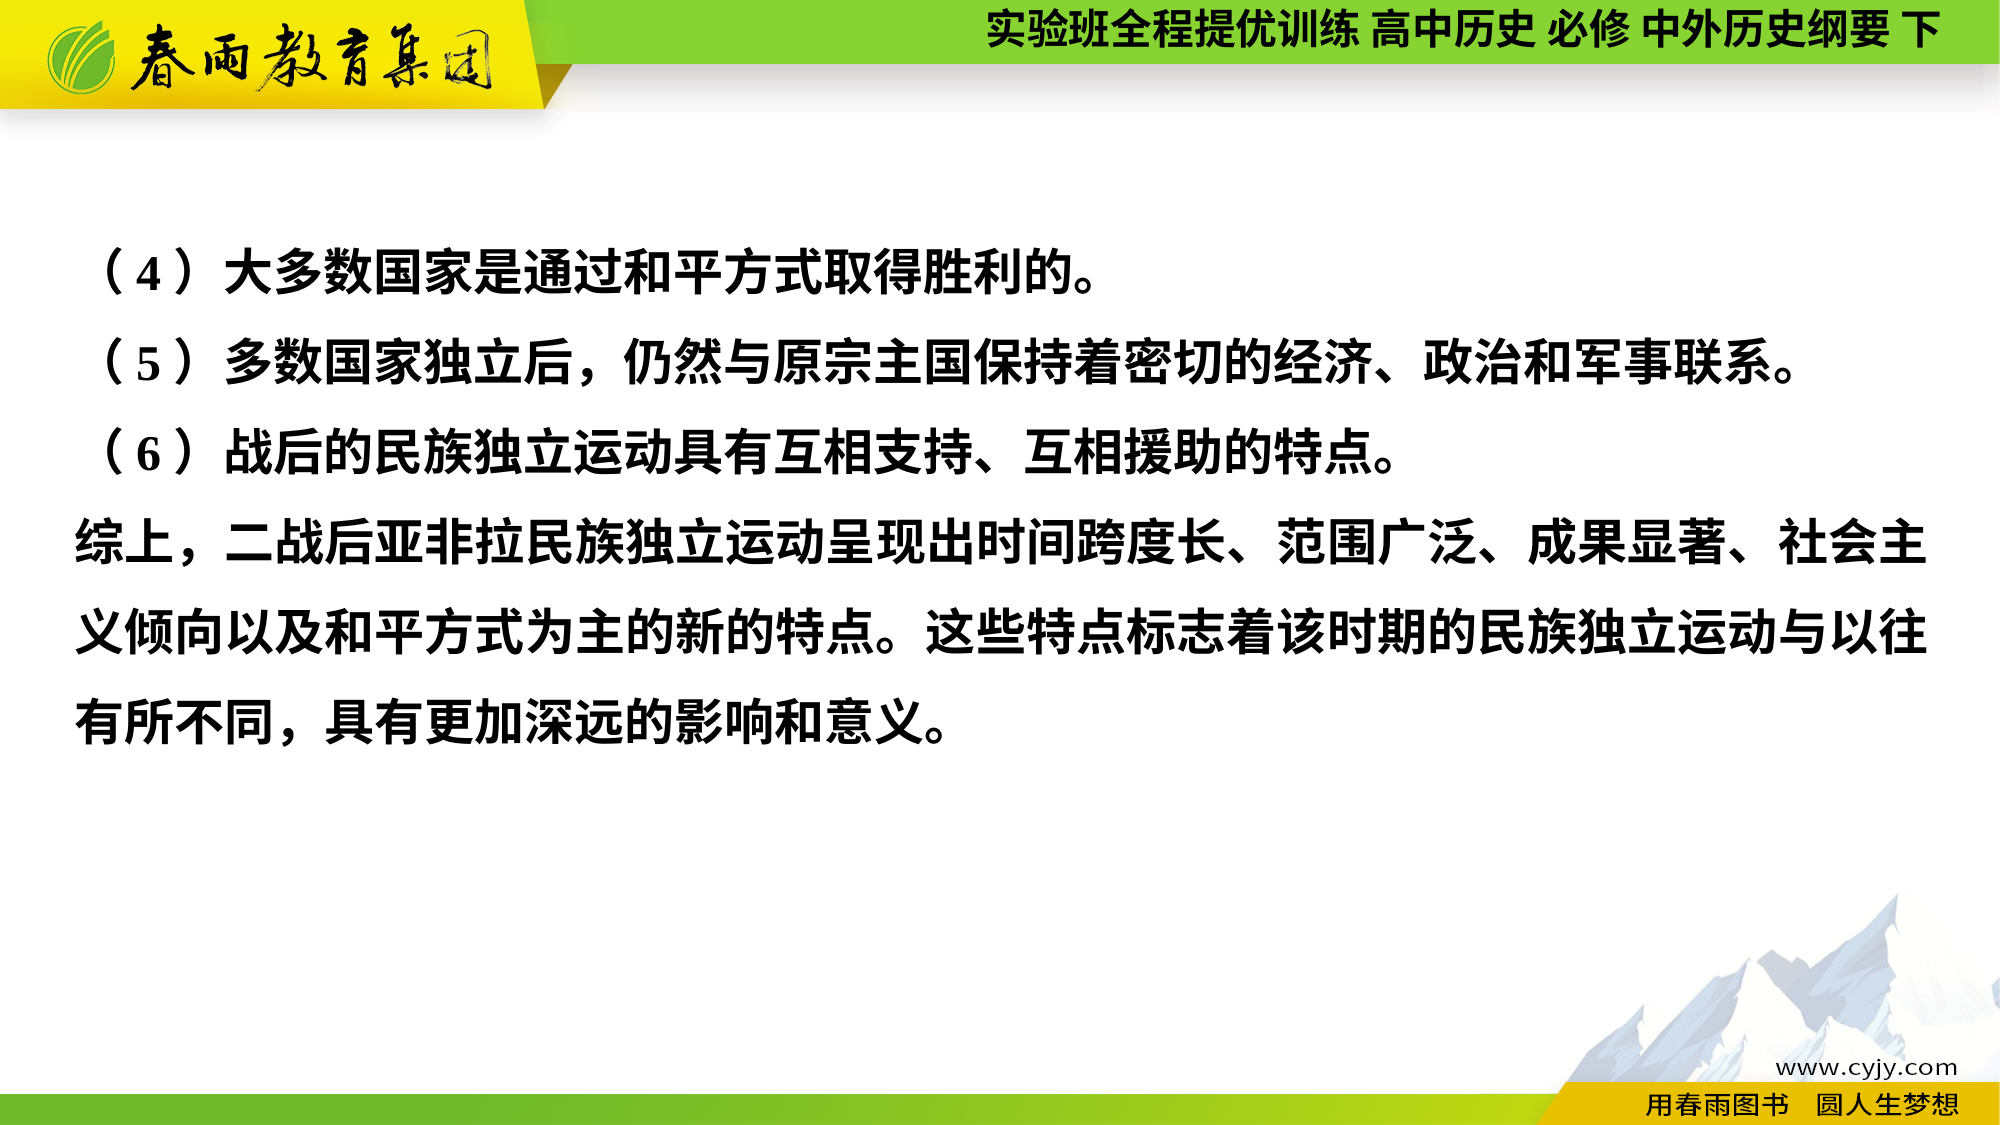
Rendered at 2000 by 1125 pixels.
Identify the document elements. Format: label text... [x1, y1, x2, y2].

picture [0, 0, 2000, 1125]
list （4）大多数国家是通过和平方式取得胜利的。 （5）多数国家独立后，仍然与原宗主国保持着密切的经济、政治和军事联系。 （6）战后的民族独立运动具有互相支持、互相援助的特点。 综上，二战后亚非拉民族独立运动呈现出时间跨度长、范围广泛、成果显著、社会主义倾向以及和平方式为主的新的特点。这些特点标志着该时期的民族独立运动与以往有所不同，具有更加深远的影响和意义。 [59, 202, 1944, 752]
